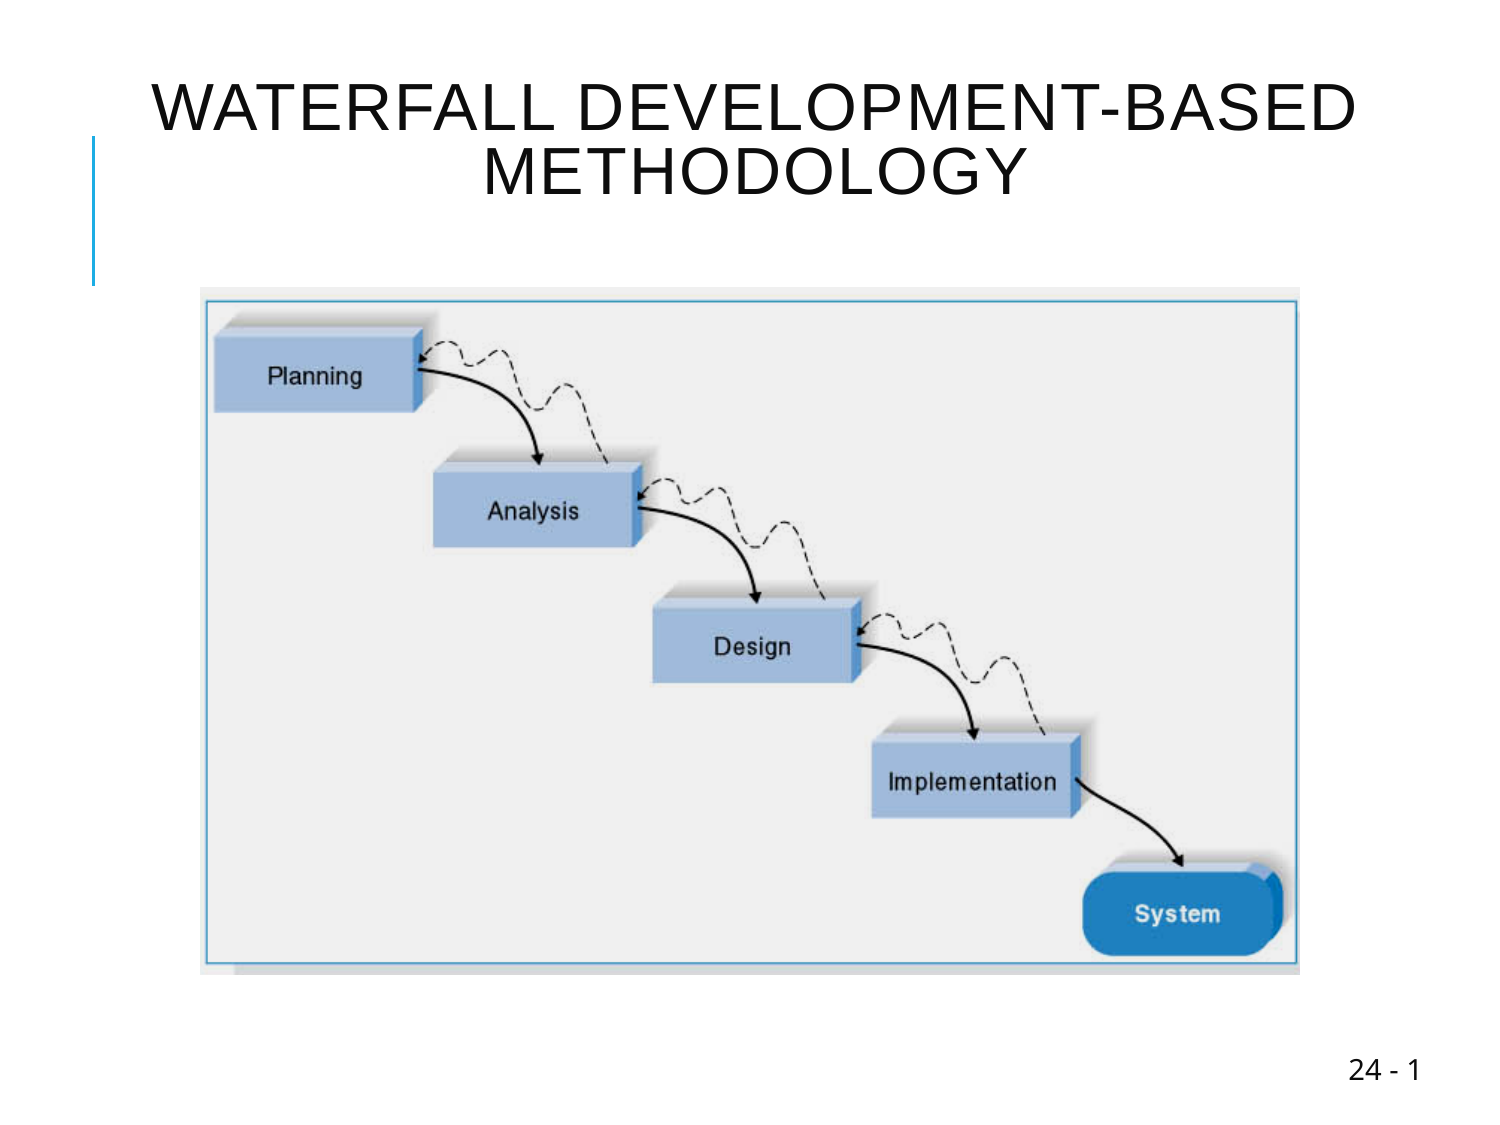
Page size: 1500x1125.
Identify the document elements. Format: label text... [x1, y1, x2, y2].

title Waterfall Development-based Methodology [50, 50, 1463, 238]
picture [199, 287, 1301, 976]
slide_number 1 - 24 [1333, 1061, 1454, 1107]
